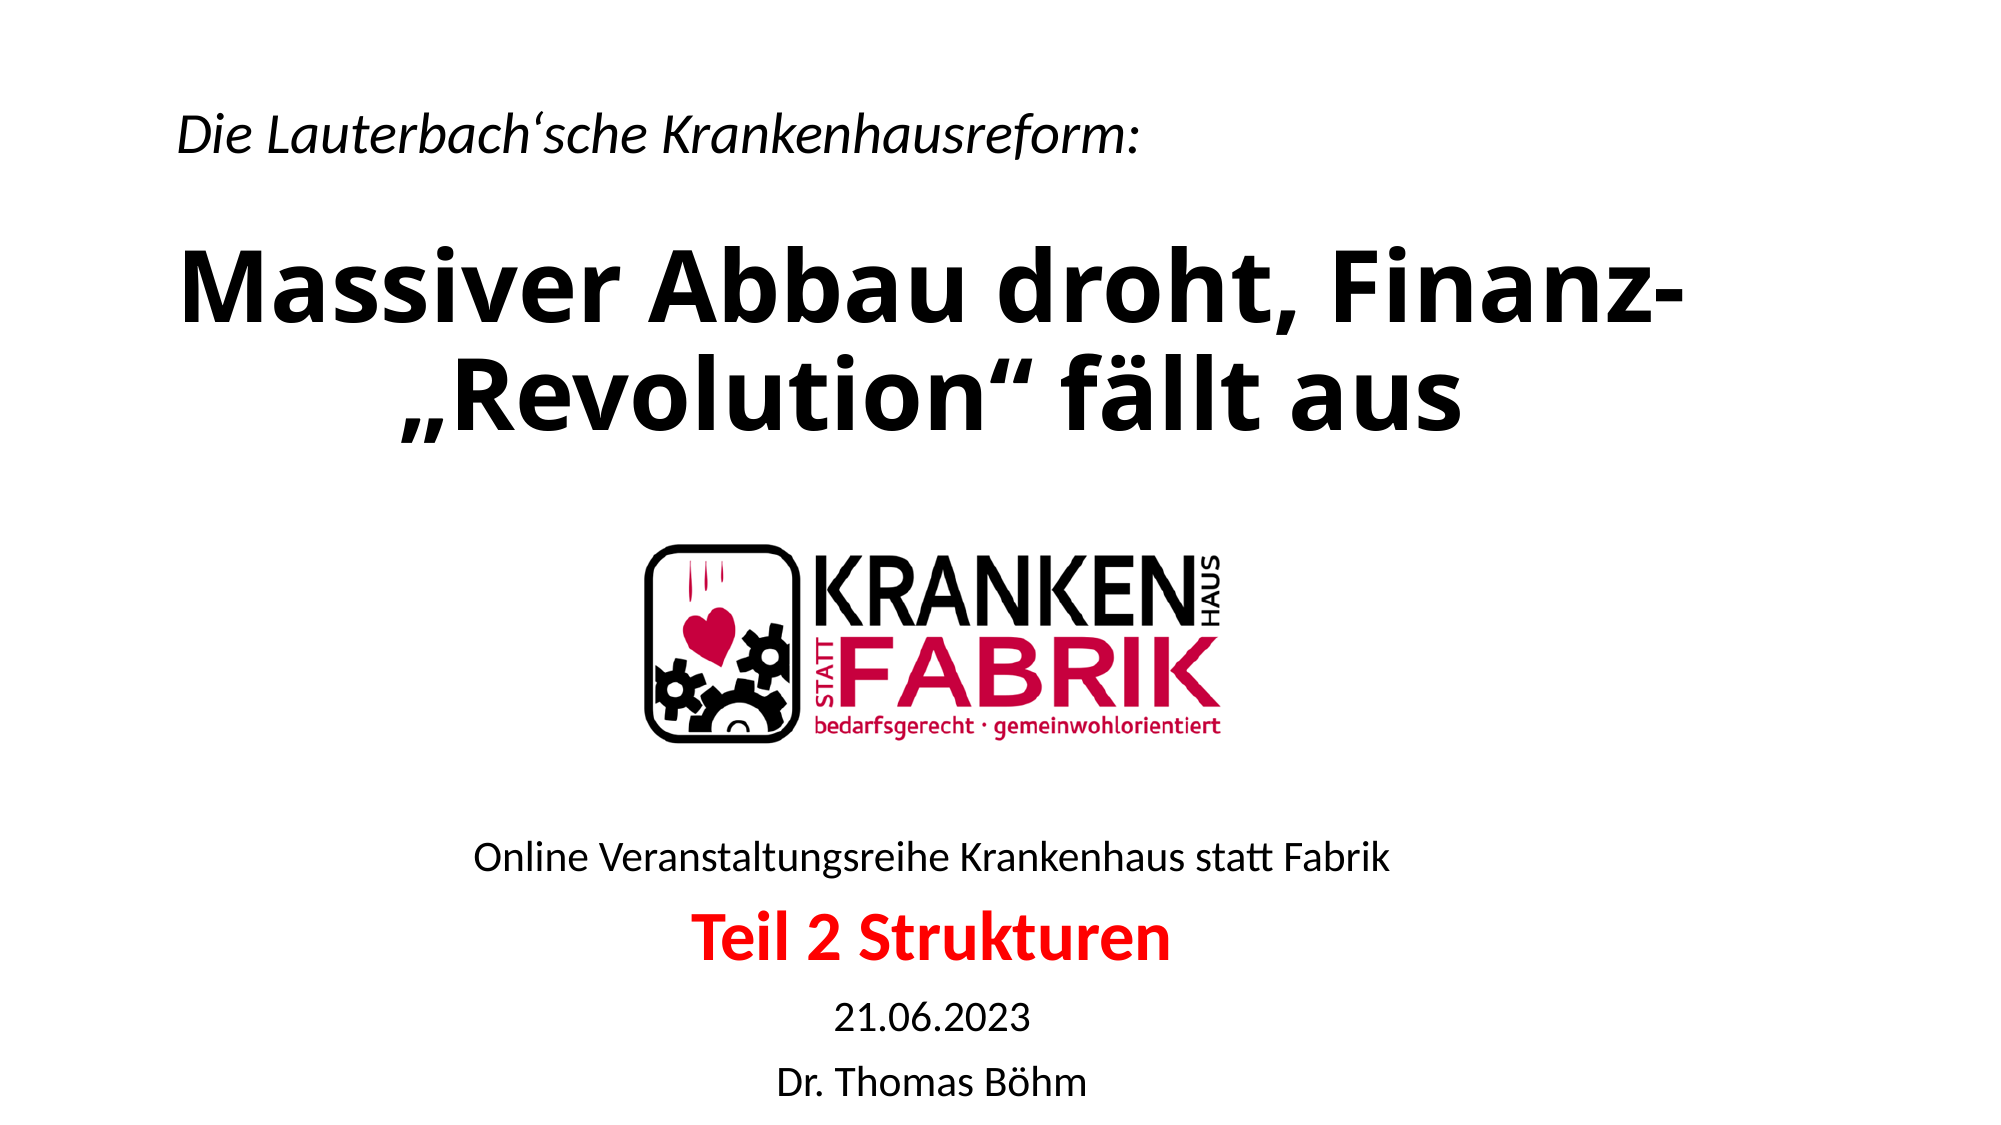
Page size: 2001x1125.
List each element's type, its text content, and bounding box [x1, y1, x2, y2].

title Massiver Abbau droht, Finanz‐„Revolution“ fällt aus [114, 43, 1750, 453]
subtitle Online Veranstaltungsreihe Krankenhaus statt Fabrik Teil 2 Strukturen 21.06.2023 Dr. Thomas Böhm [128, 834, 1737, 1106]
text_box Die Lauterbach‘sche Krankenhausreform: [161, 87, 1162, 173]
picture [596, 496, 1269, 791]
